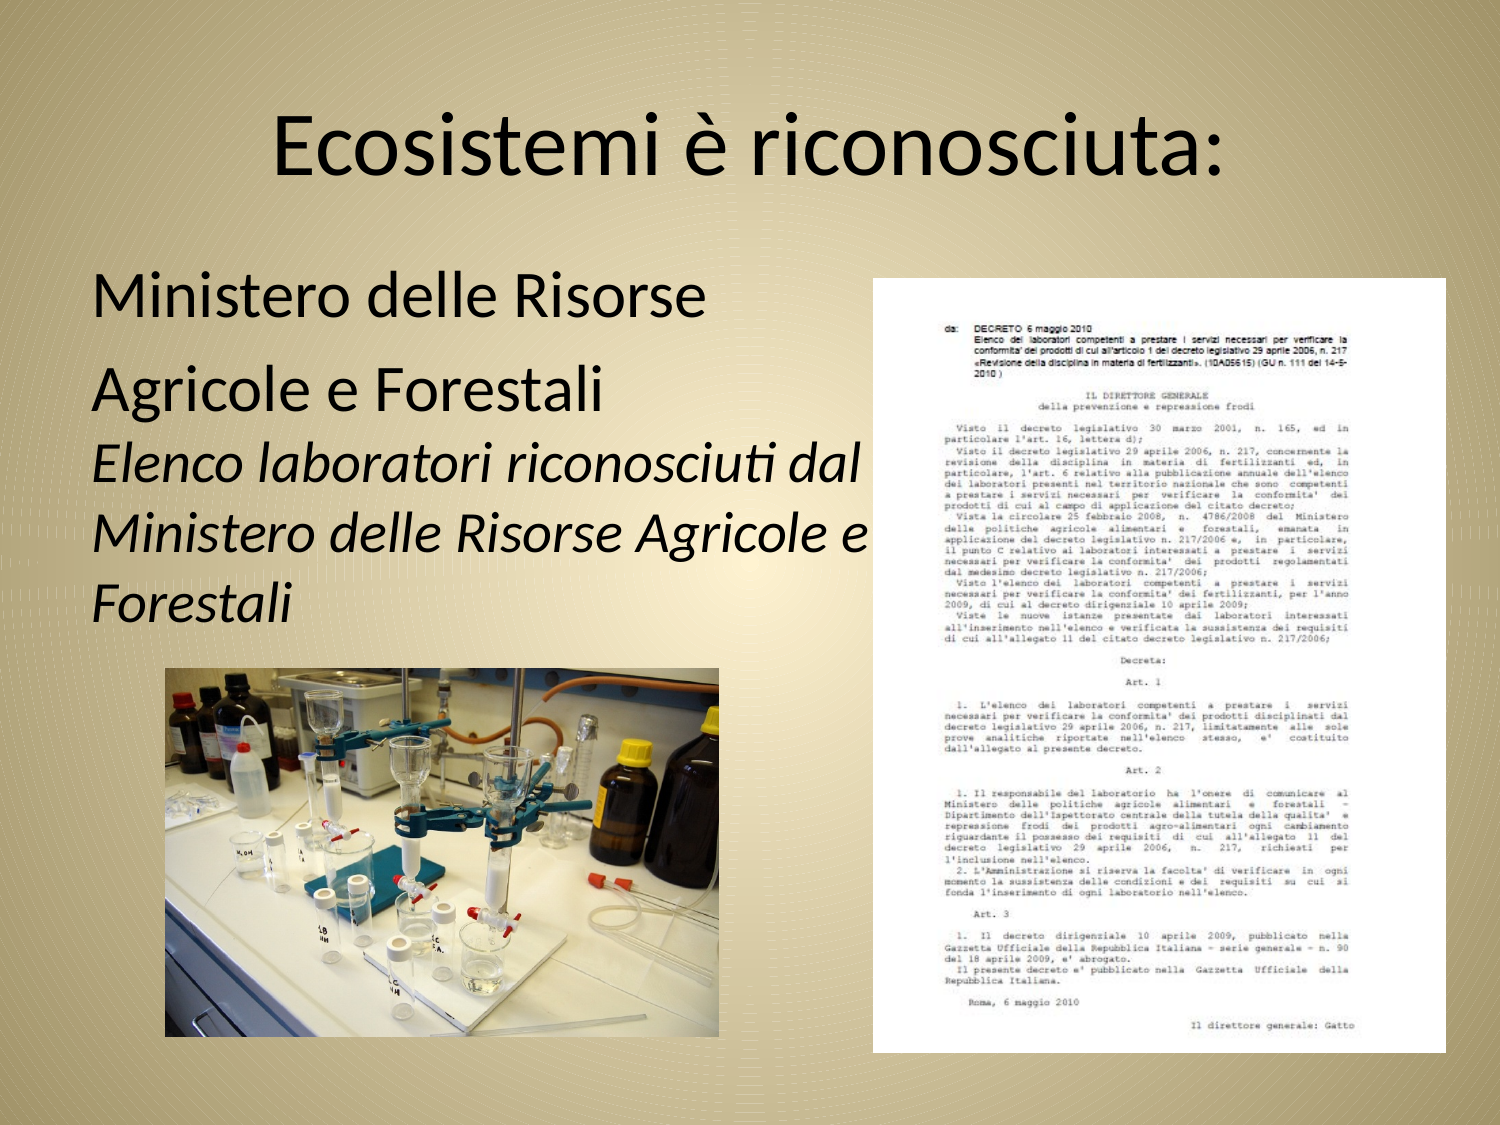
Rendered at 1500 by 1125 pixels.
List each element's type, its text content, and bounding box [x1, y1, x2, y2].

title Ecosistemi è riconosciuta: [75, 45, 1425, 233]
list Ministero delle Risorse Agricole e Forestali Elenco laboratori riconosciuti dal Ministero delle Risorse Agricole e Forestali [76, 243, 1425, 982]
picture [164, 668, 719, 1037]
picture [873, 278, 1447, 1054]
